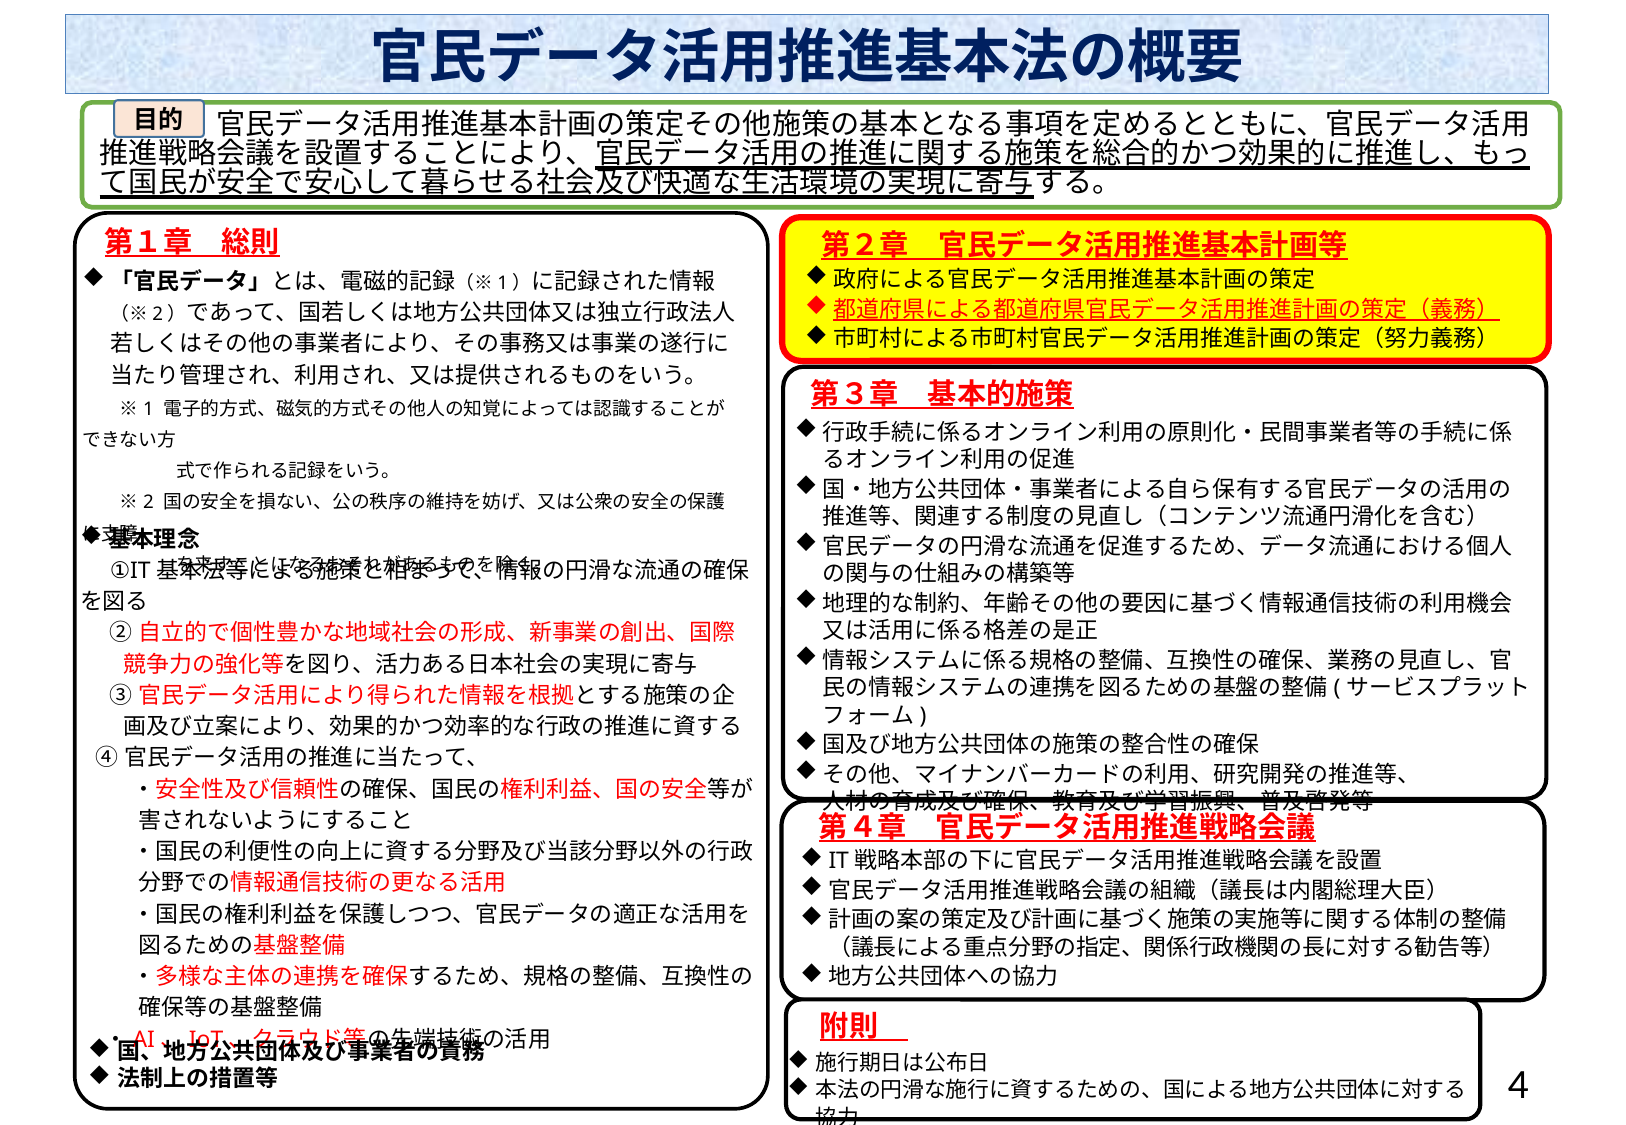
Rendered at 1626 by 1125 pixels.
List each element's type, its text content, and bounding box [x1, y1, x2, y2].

text_box [96, 212, 768, 513]
text_box 基本理念 ①IT基本法等による施策と相まって、情報の円滑な流通の確保を図る ②自立的で個性豊かな地域社会の形成、新事業の創出、国際競争力の強化等を図り、活力ある日本社会の実現に寄与 ③官民データ活用により得られた情報を根拠とする施策の企画及び立案により、効果的かつ効率的な行政の推進に資する ④官民データ活用の推進に当たって、 ・安全性及び信頼性の確保、国民の権利利益、国の安全等が害されないようにすること ・国民の利便性の向上に資する分野及び当該分野以外の行政分野での情報通信技術の更なる活用 ・国民の権利利益を保護しつつ、官民データの適正な活用を図るための基盤整備 ・多様な主体の連携を確保するため、規格の整備、互換性の確保等の基盤整備 ・AI、IoT、クラウド等の先端技術の活用 [65, 513, 770, 1059]
text_box 政府による官民データ活用推進基本計画の策定 都道府県による都道府県官民データ活用推進計画の策定（義務） 市町村による市町村官民データ活用推進計画の策定（努力義務） [790, 257, 1549, 359]
text_box 目的 [114, 100, 204, 137]
text_box 官民データ活用推進基本法の概要 [65, 14, 1549, 94]
text_box 第２章 官民データ活用推進基本計画等 [805, 218, 1406, 270]
text_box 国、地方公共団体及び事業者の責務 法制上の措置等 [73, 1029, 600, 1099]
slide_number 3 [1508, 1051, 1544, 1112]
text_box 官民データ活用推進基本計画の策定その他施策の基本となる事項を定めるとともに、官民データ活用推進戦略会議を設置することにより、官民データ活用の推進に関する施策を総合的かつ効果的に推進し、もって国民が安全で安心して暮らせる社会及び快適な生活環境の実現に寄与する。 [82, 102, 1561, 208]
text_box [772, 999, 1504, 1120]
text_box [74, 218, 89, 255]
text_box 第１章 総則 [89, 215, 305, 267]
text_box 「官民データ」とは、電磁的記録（※1）に記録された情報（※2）であって、国若しくは地方公共団体又は独立行政法人若しくはその他の事業者により、その事務又は事業の遂行に当たり管理され、利用され、又は提供されるものをいう。 ※1 電子的方式、磁気的方式その他人の知覚によっては認識することができない方 式で作られる記録をいう。 ※2 国の安全を損ない、公の秩序の維持を妨げ、又は公衆の安全の保護に支障 を来すことになるおそれがあるものを除く。 [67, 255, 755, 513]
text_box [84, 1059, 767, 1109]
text_box [782, 217, 1549, 358]
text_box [781, 806, 1545, 1005]
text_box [779, 366, 1547, 800]
